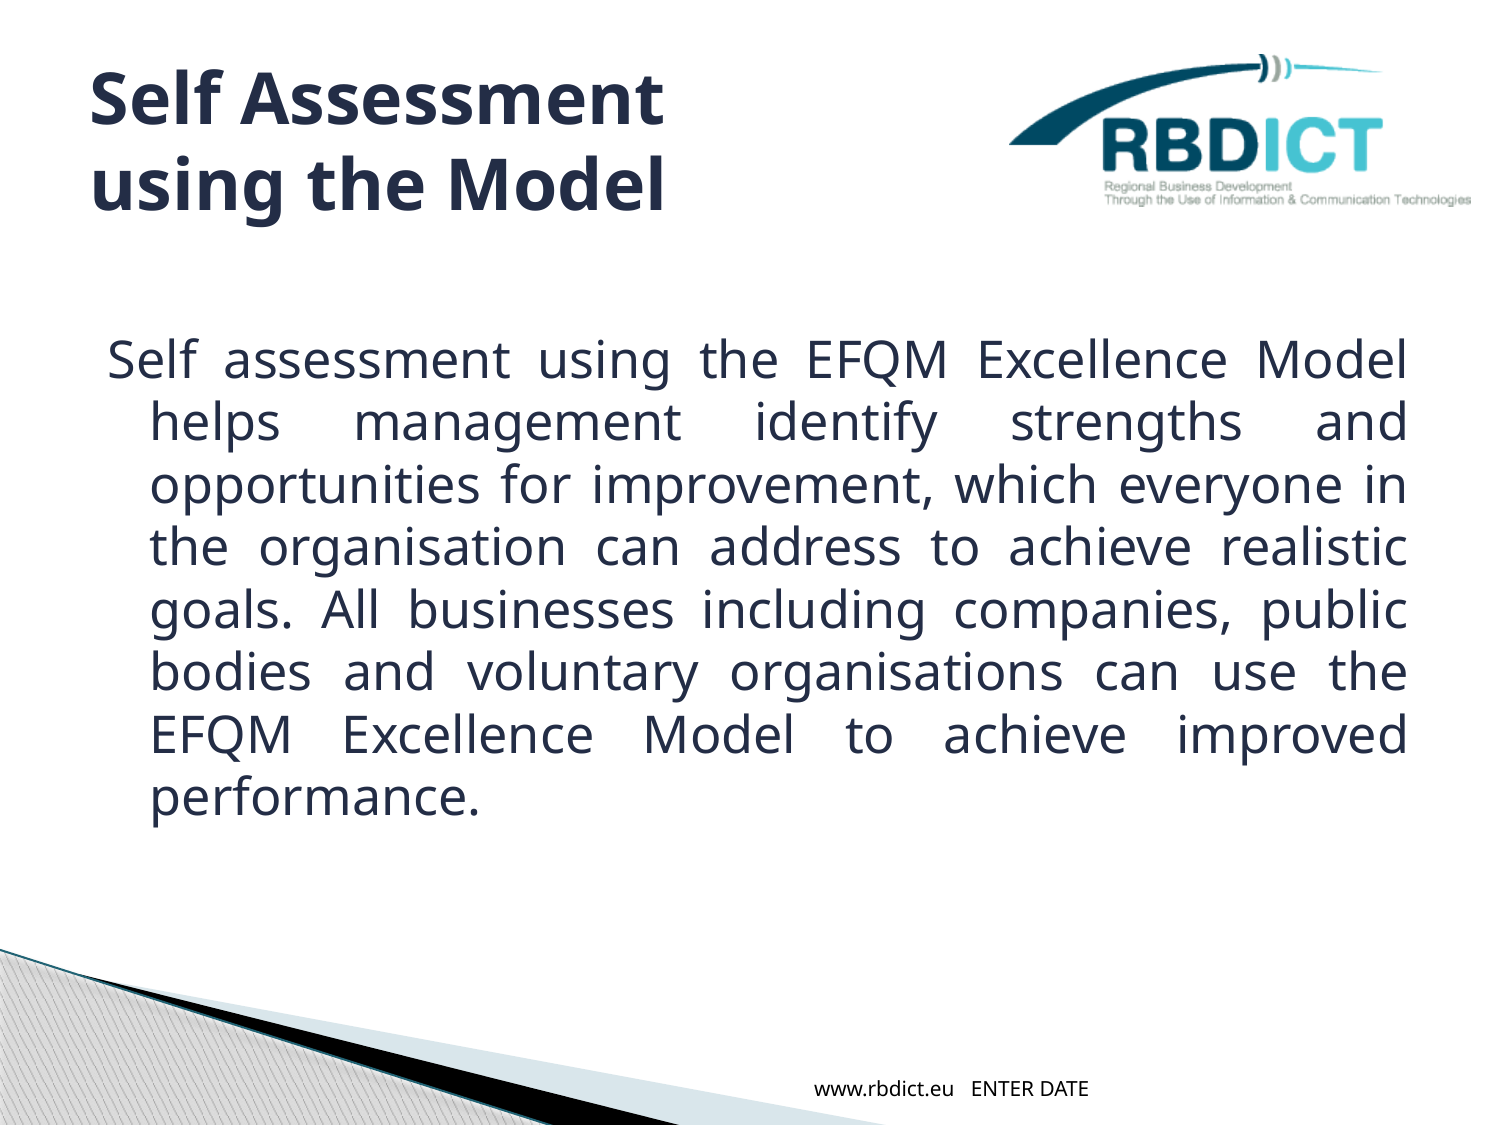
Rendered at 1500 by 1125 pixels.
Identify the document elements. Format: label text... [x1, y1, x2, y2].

footer www.rbdict.eu ENTER DATE [718, 1051, 1105, 1112]
list Self assessment using the EFQM Excellence Model helps management identify strengths and opportunities for improvement, which everyone in the organisation can address to achieve realistic goals. All businesses including companies, public bodies and voluntary organisations can use the EFQM Excellence Model to achieve improved performance. [74, 242, 1426, 986]
title Self Assessment using the Model [75, 45, 1425, 233]
picture [1425, 54, 1471, 207]
